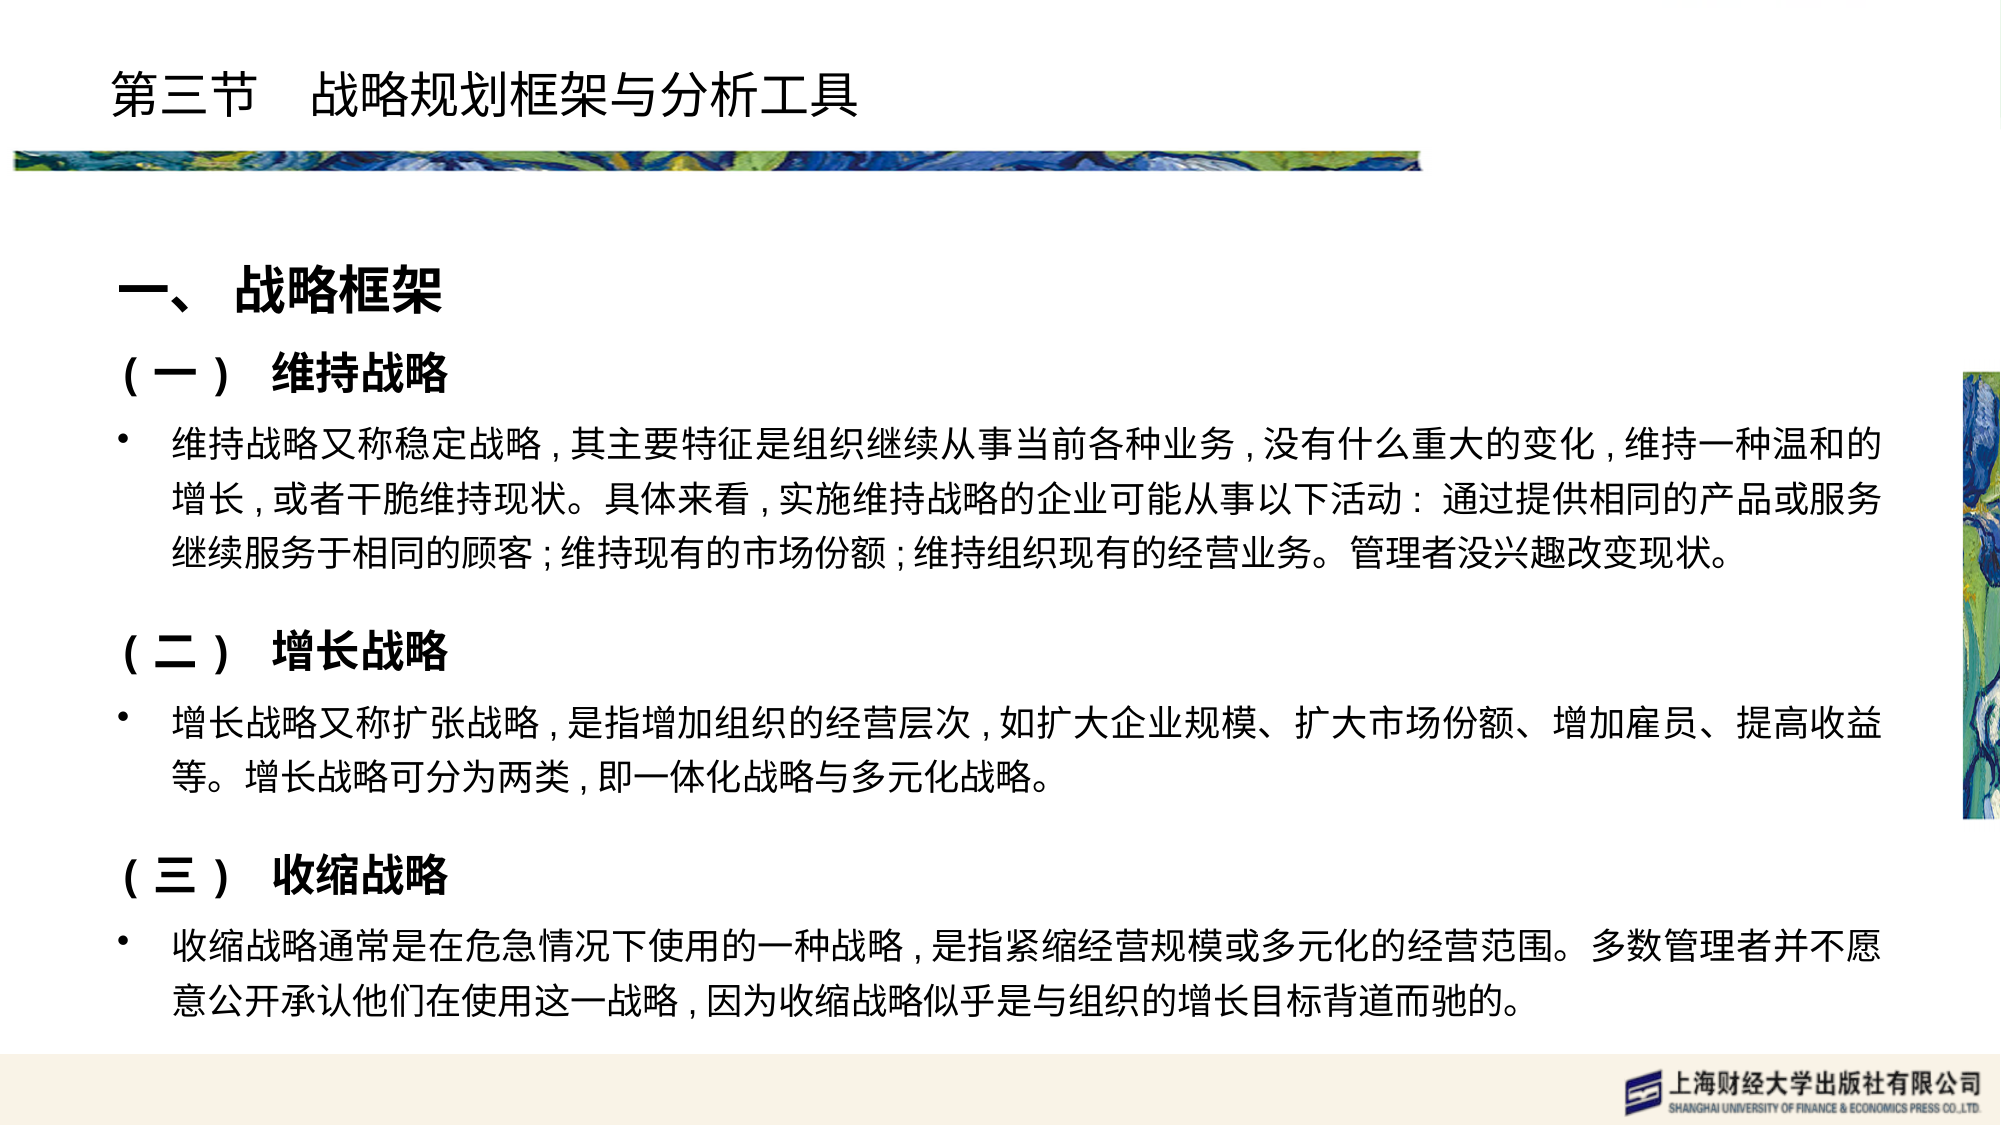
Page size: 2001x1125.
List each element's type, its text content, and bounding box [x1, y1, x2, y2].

list 一、 战略框架 (一) 维持战略 维持战略又称稳定战略,其主要特征是组织继续从事当前各种业务,没有什么重大的变化,维持一种温和的增长,或者干脆维持现状。具体来看,实施维持战略的企业可能从事以下活动: 通过提供相同的产品或服务继续服务于相同的顾客;维持现有的市场份额;维持组织现有的经营业务。管理者没兴趣改变现状。 (二) 增长战略 增长战略又称扩张战略,是指增加组织的经营层次,如扩大企业规模、扩大市场份额、增加雇员、提高收益等。增长战略可分为两类,即一体化战略与多元化战略。 (三) 收缩战略 收缩战略通常是在危急情况下使用的一种战略,是指紧缩经营规模或多元化的经营范围。多数管理者并不愿意公开承认他们在使用这一战略,因为收缩战略似乎是与组织的增长目标背道而驰的。 [102, 233, 1898, 1032]
picture [0, 0, 2001, 1125]
title 第三节 战略规划框架与分析工具 [94, 42, 1451, 146]
